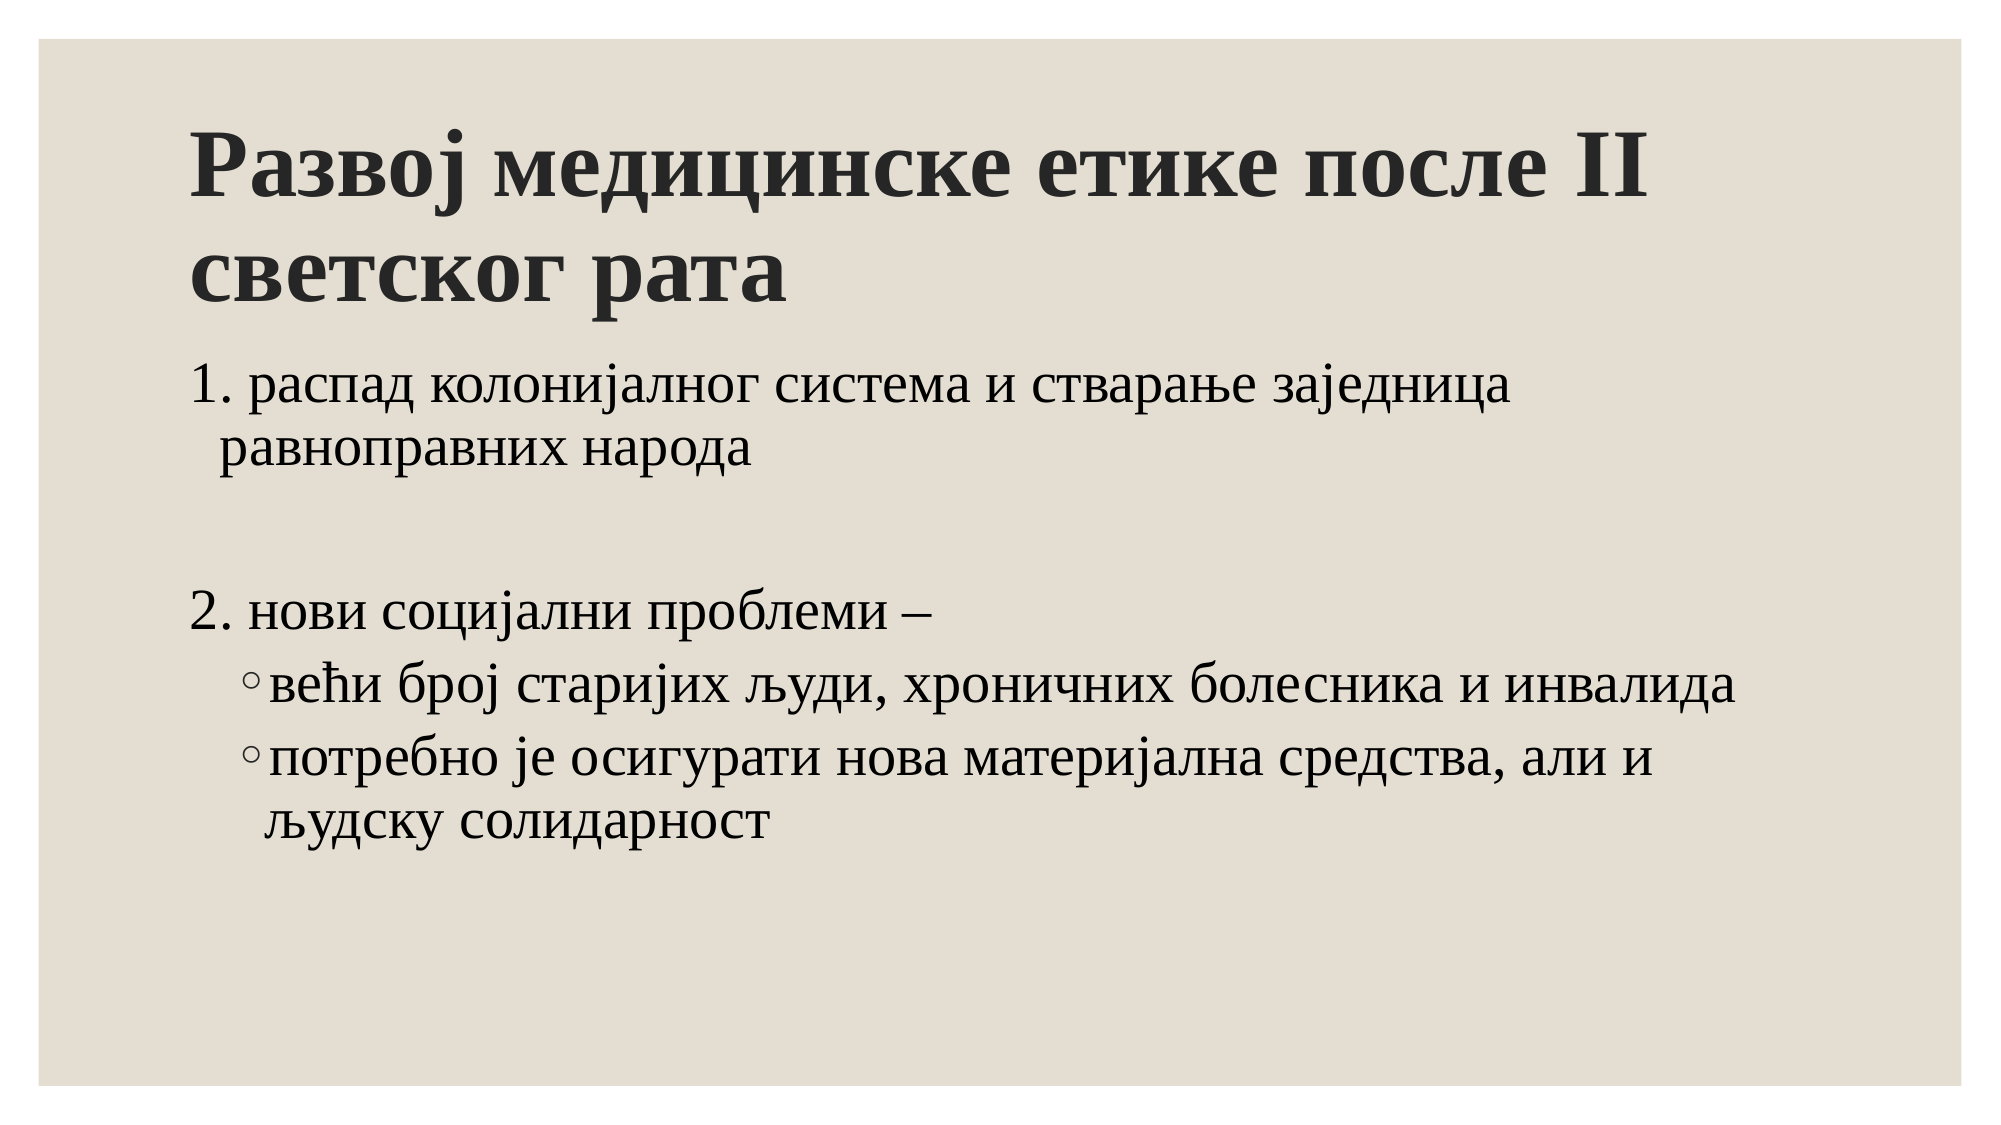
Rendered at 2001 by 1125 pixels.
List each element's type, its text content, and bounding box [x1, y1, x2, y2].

list 1. распaд колoнијалног система и стварaње заједница рaвноправних народа 2. нови социјални проблеми – већи број старијих људи, хроничних болесника и инвалида потребно је осигурати нова материјална средства, али и људску солидарност [174, 345, 1825, 990]
title Развој медицинске етике после II светског рата [174, 105, 1825, 331]
